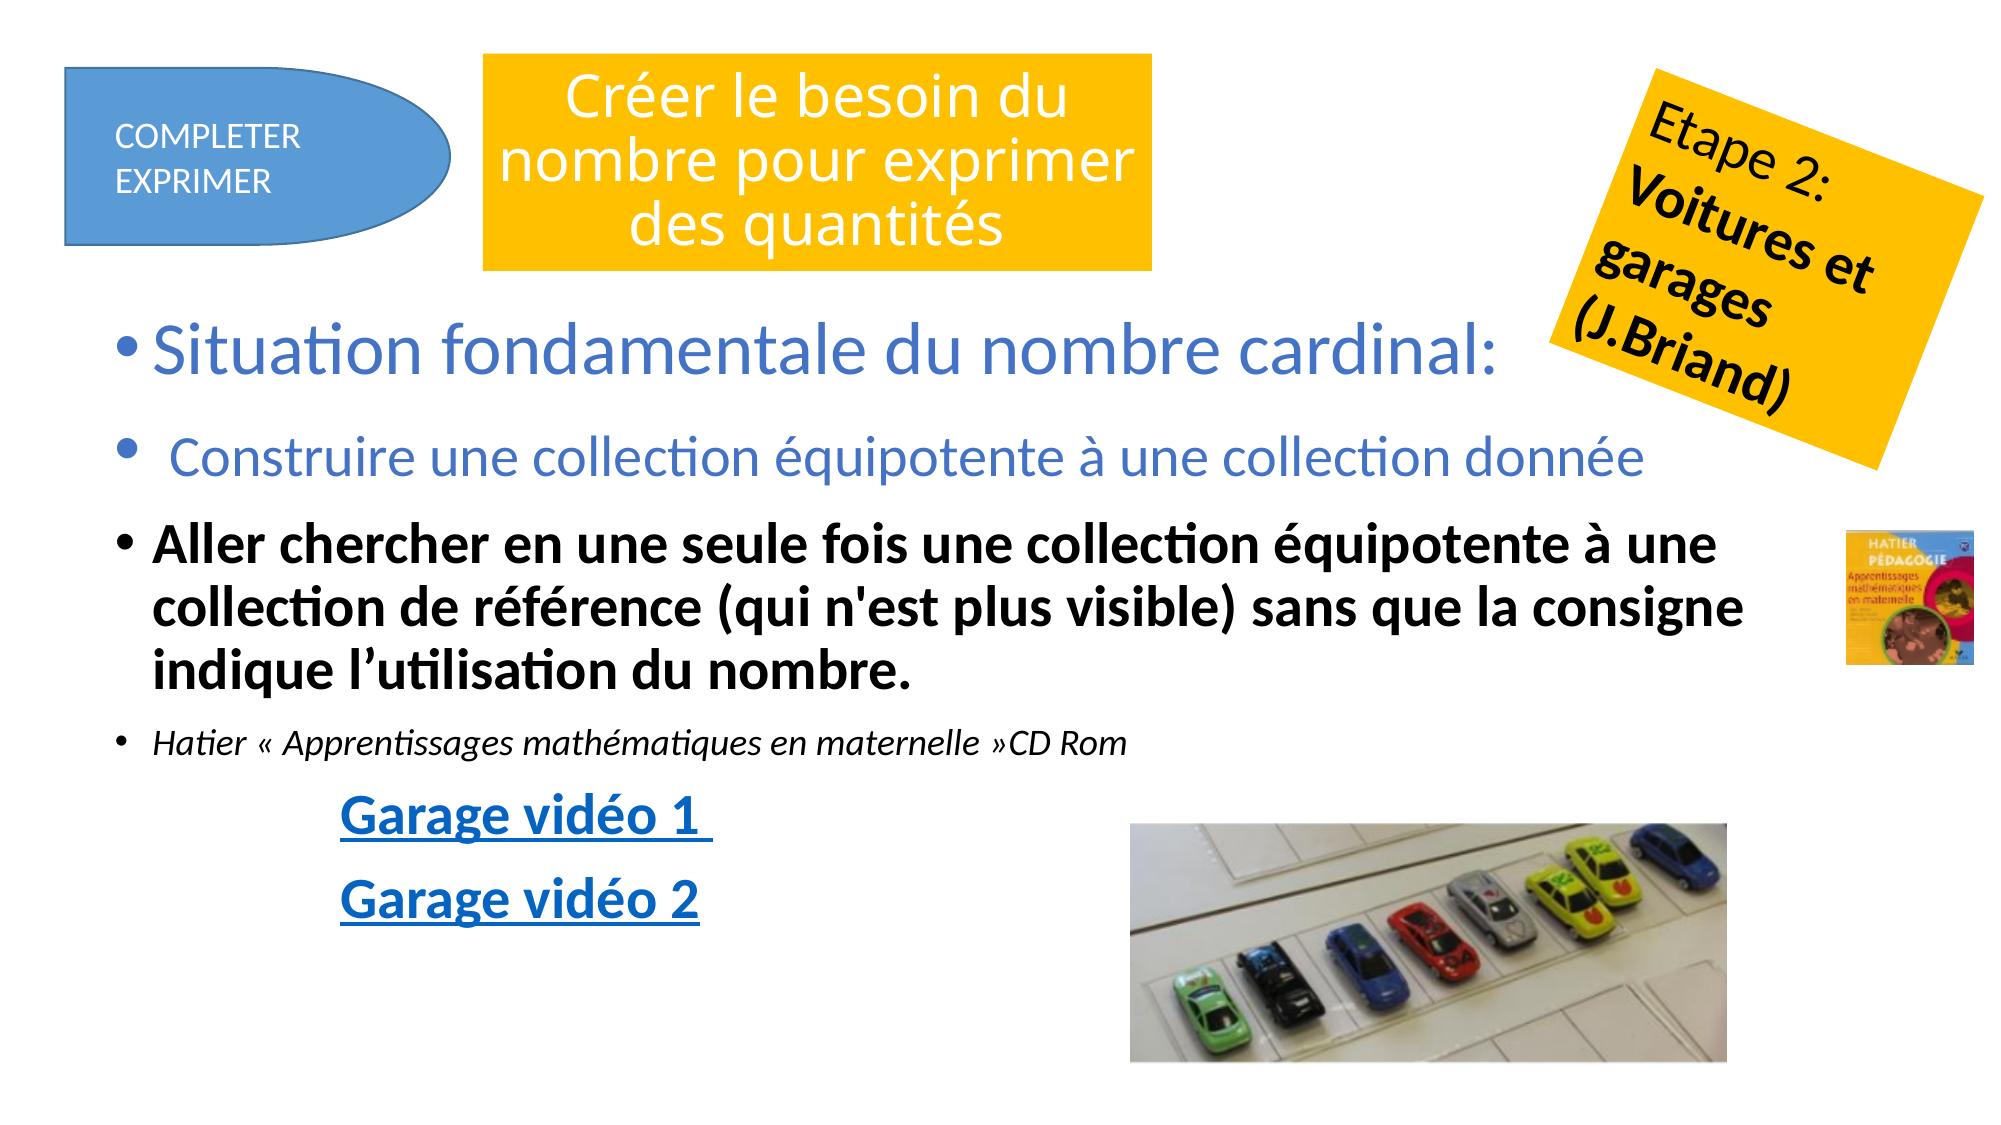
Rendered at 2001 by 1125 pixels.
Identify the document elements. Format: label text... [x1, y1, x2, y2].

text_box Etape 2: Voitures et garages (J.Briand) [1548, 68, 1985, 471]
picture [1846, 530, 1974, 665]
text_box COMPLETER EXPRIMER [100, 103, 397, 254]
picture [1130, 822, 1727, 1067]
title Créer le besoin du nombre pour exprimer des quantités [482, 53, 1152, 271]
text_box [64, 66, 452, 246]
list Situation fondamentale du nombre cardinal: Construire une collection équipotente à une collection donnée Aller chercher en une seule fois une collection équipotente à une collection de référence (qui n'est plus visible) sans que la consigne indique l’utilisation du nombre. Hatier « Apprentissages mathématiques en maternelle »CD Rom Garage vidéo 1 Garage vidéo 2 [100, 302, 1847, 1010]
